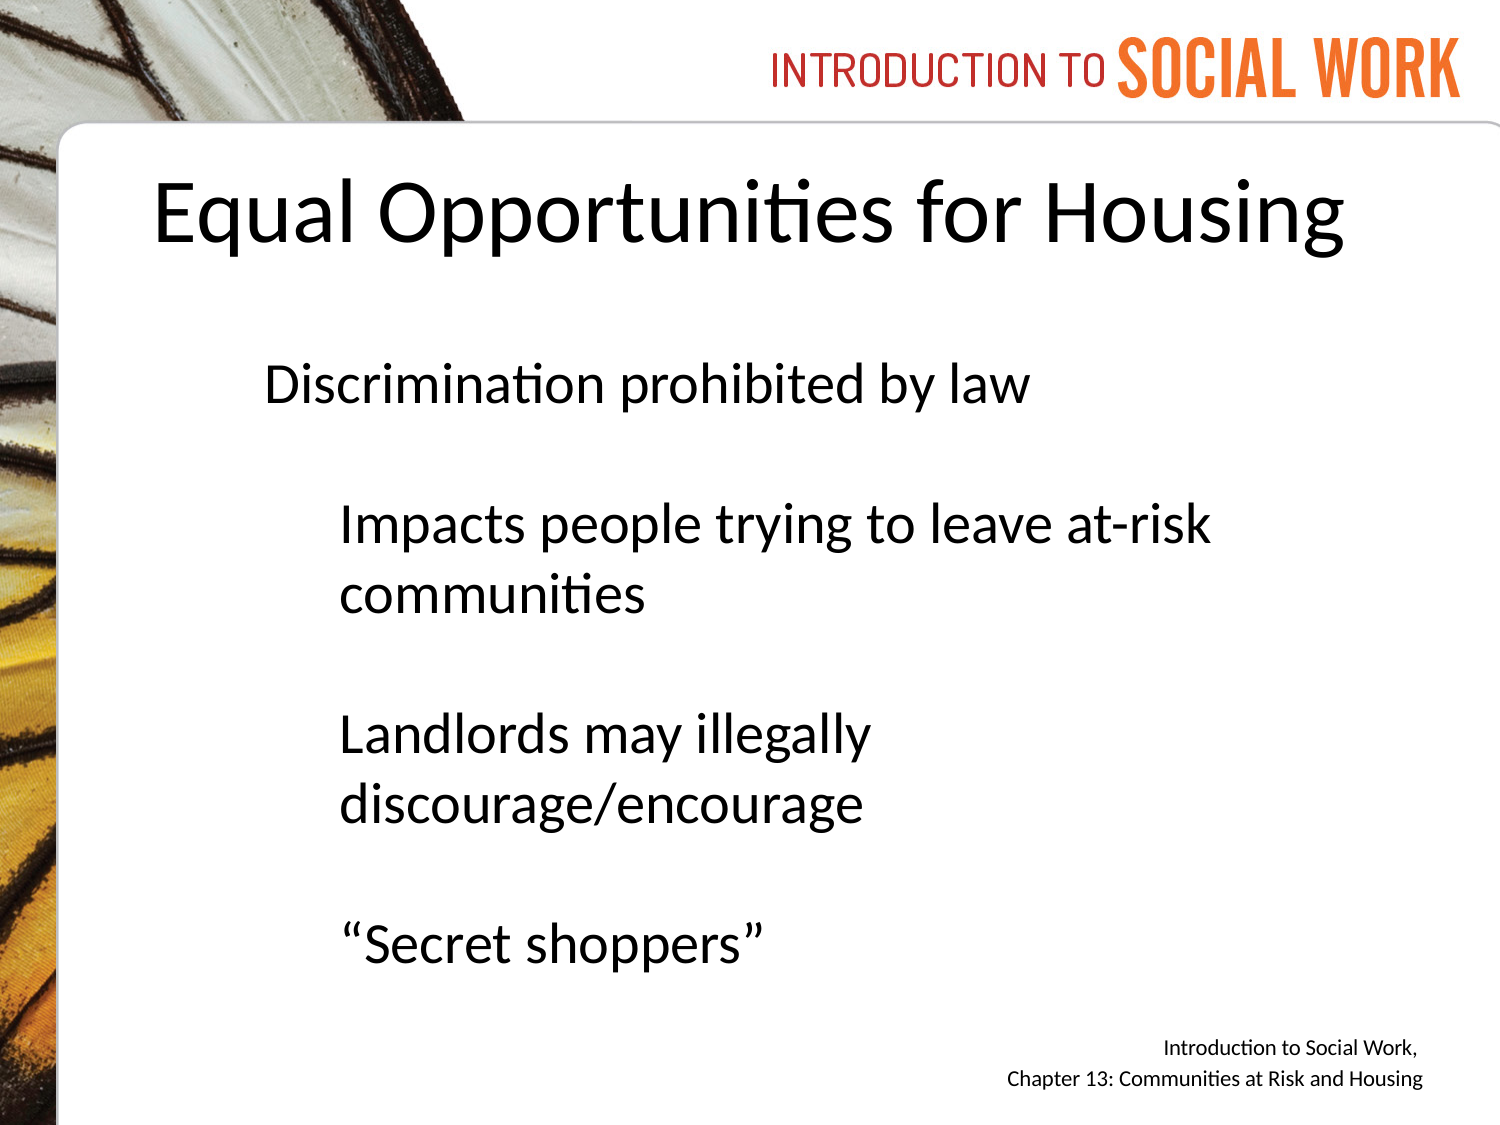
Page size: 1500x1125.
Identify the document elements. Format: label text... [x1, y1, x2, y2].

text_box Discrimination prohibited by law Impacts people trying to leave at-risk communities Landlords may illegally discourage/encourage “Secret shoppers” [174, 337, 1250, 983]
list Introduction to Social Work, Chapter 13: Communities at Risk and Housing [987, 1025, 1438, 1100]
title Equal Opportunities for Housing [75, 112, 1425, 300]
picture [0, 0, 1500, 1125]
text_box [99, 274, 1438, 1010]
